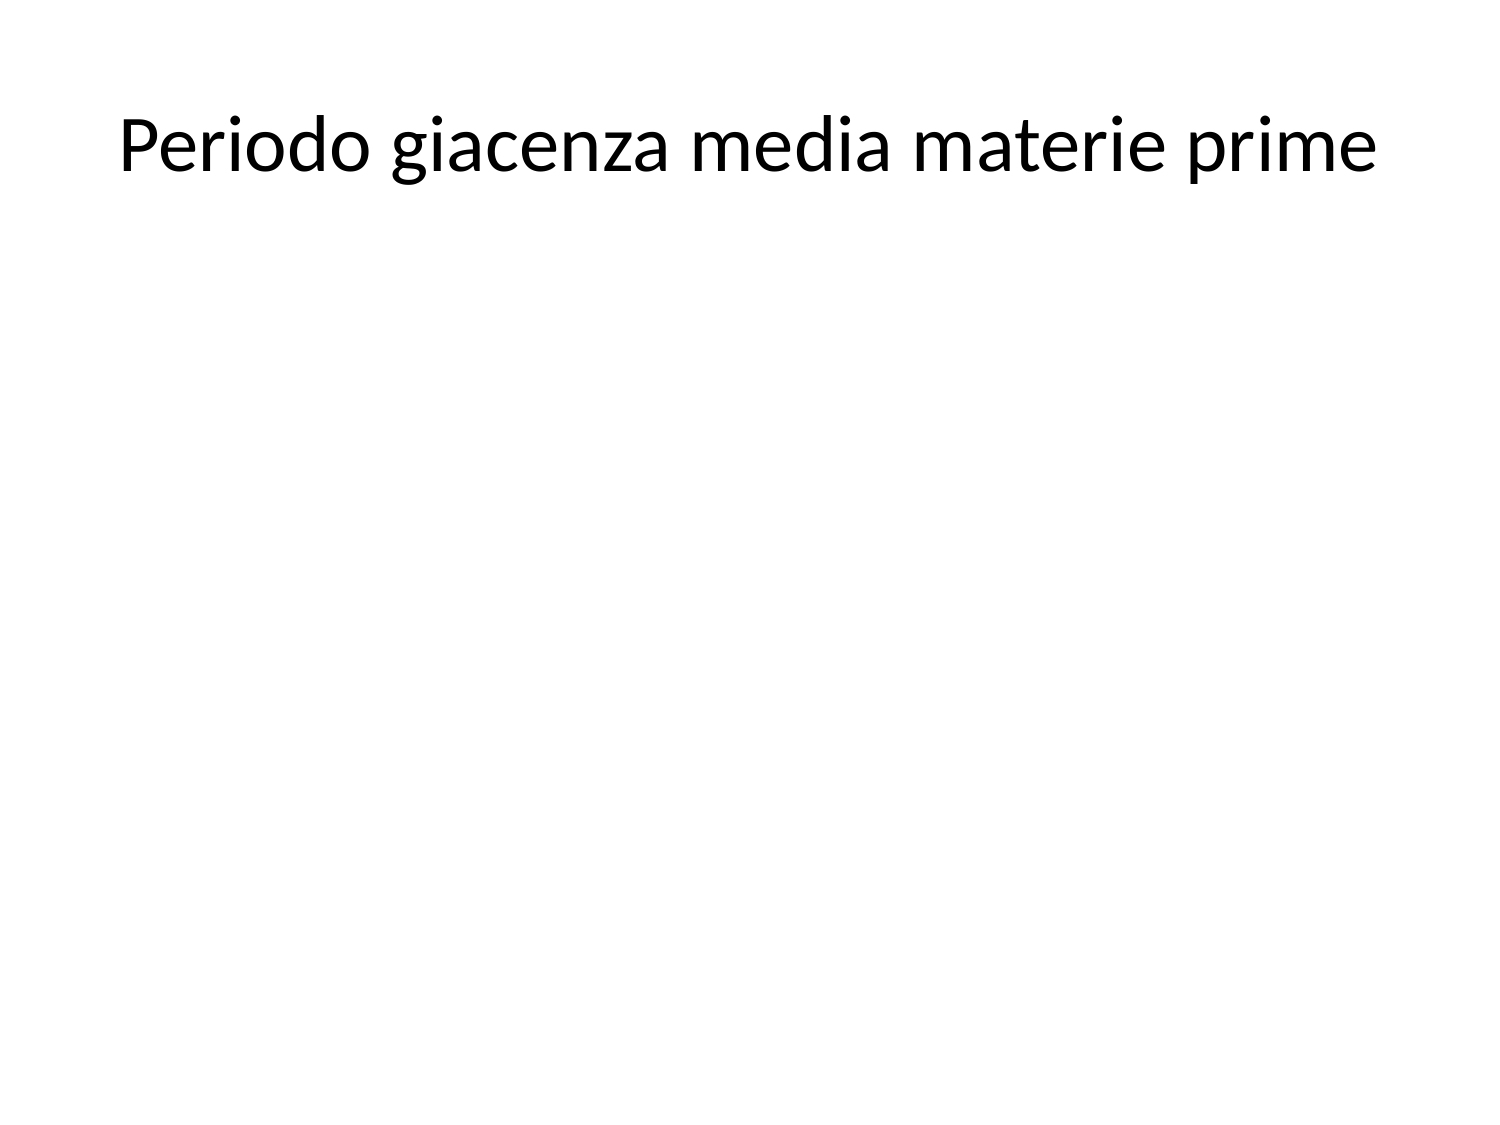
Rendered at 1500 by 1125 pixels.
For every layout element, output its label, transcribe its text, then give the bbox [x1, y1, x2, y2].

title Periodo giacenza media materie prime [75, 45, 1425, 233]
